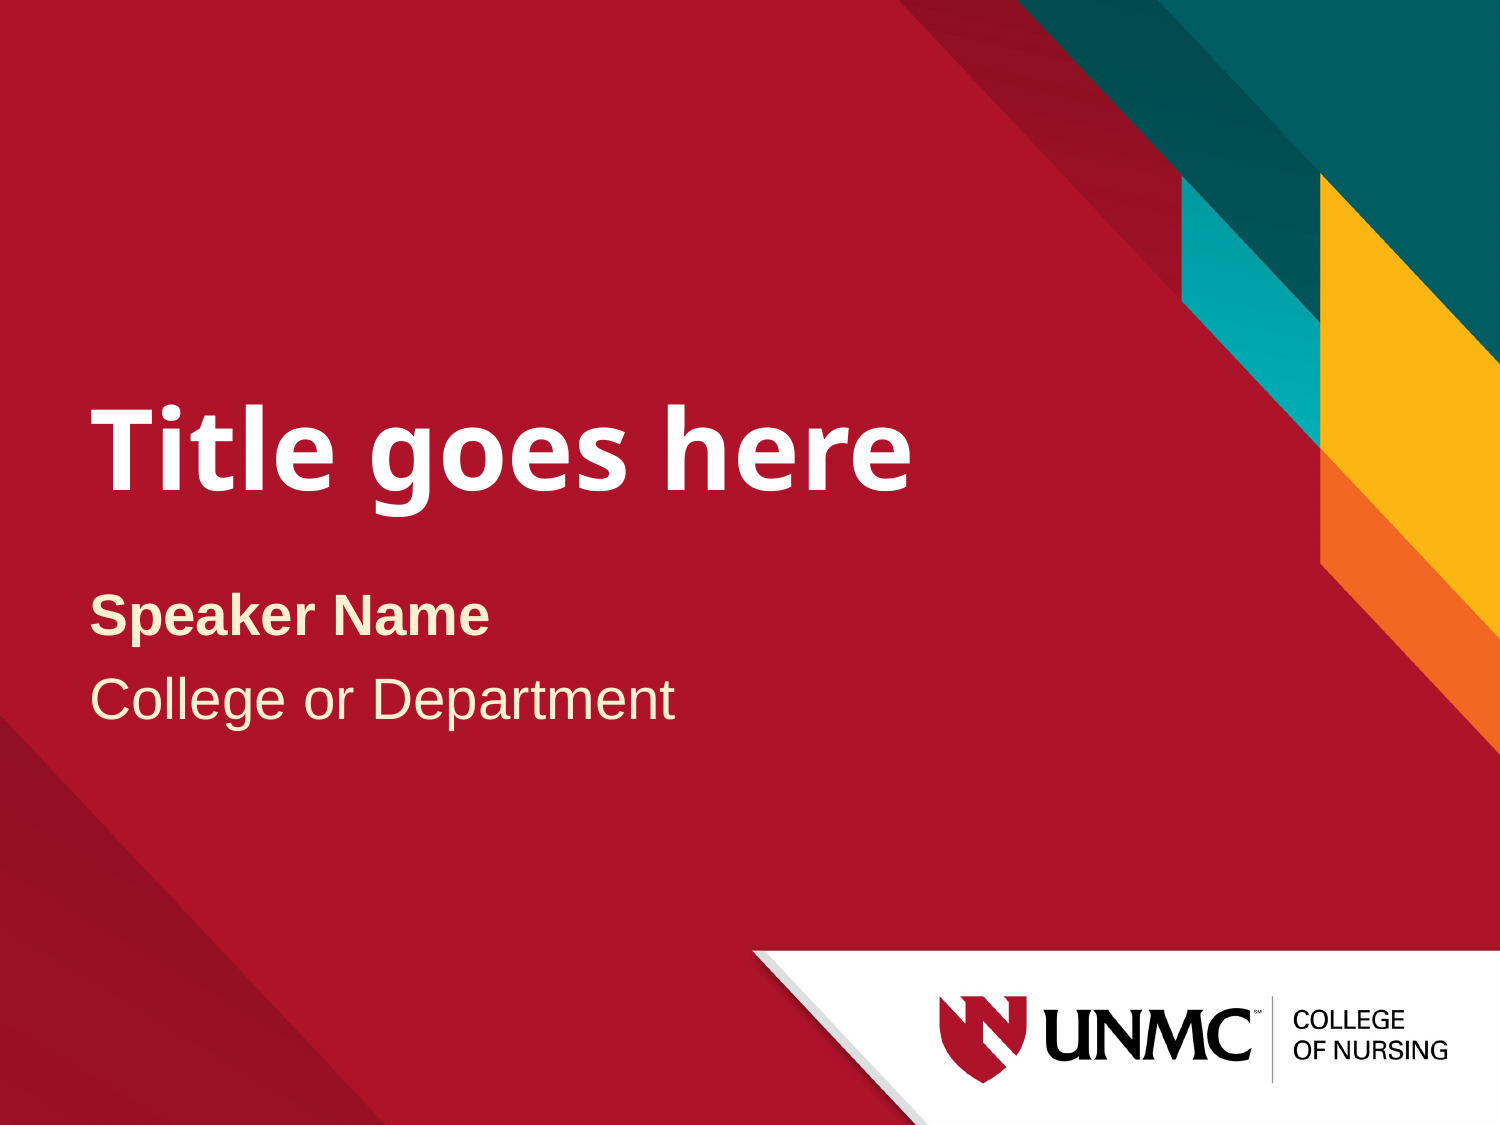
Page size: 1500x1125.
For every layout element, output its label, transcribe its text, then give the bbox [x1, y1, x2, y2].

subtitle Speaker Name College or Department [74, 577, 1238, 861]
title Title goes here [74, 204, 1238, 512]
picture [0, 0, 1500, 1125]
